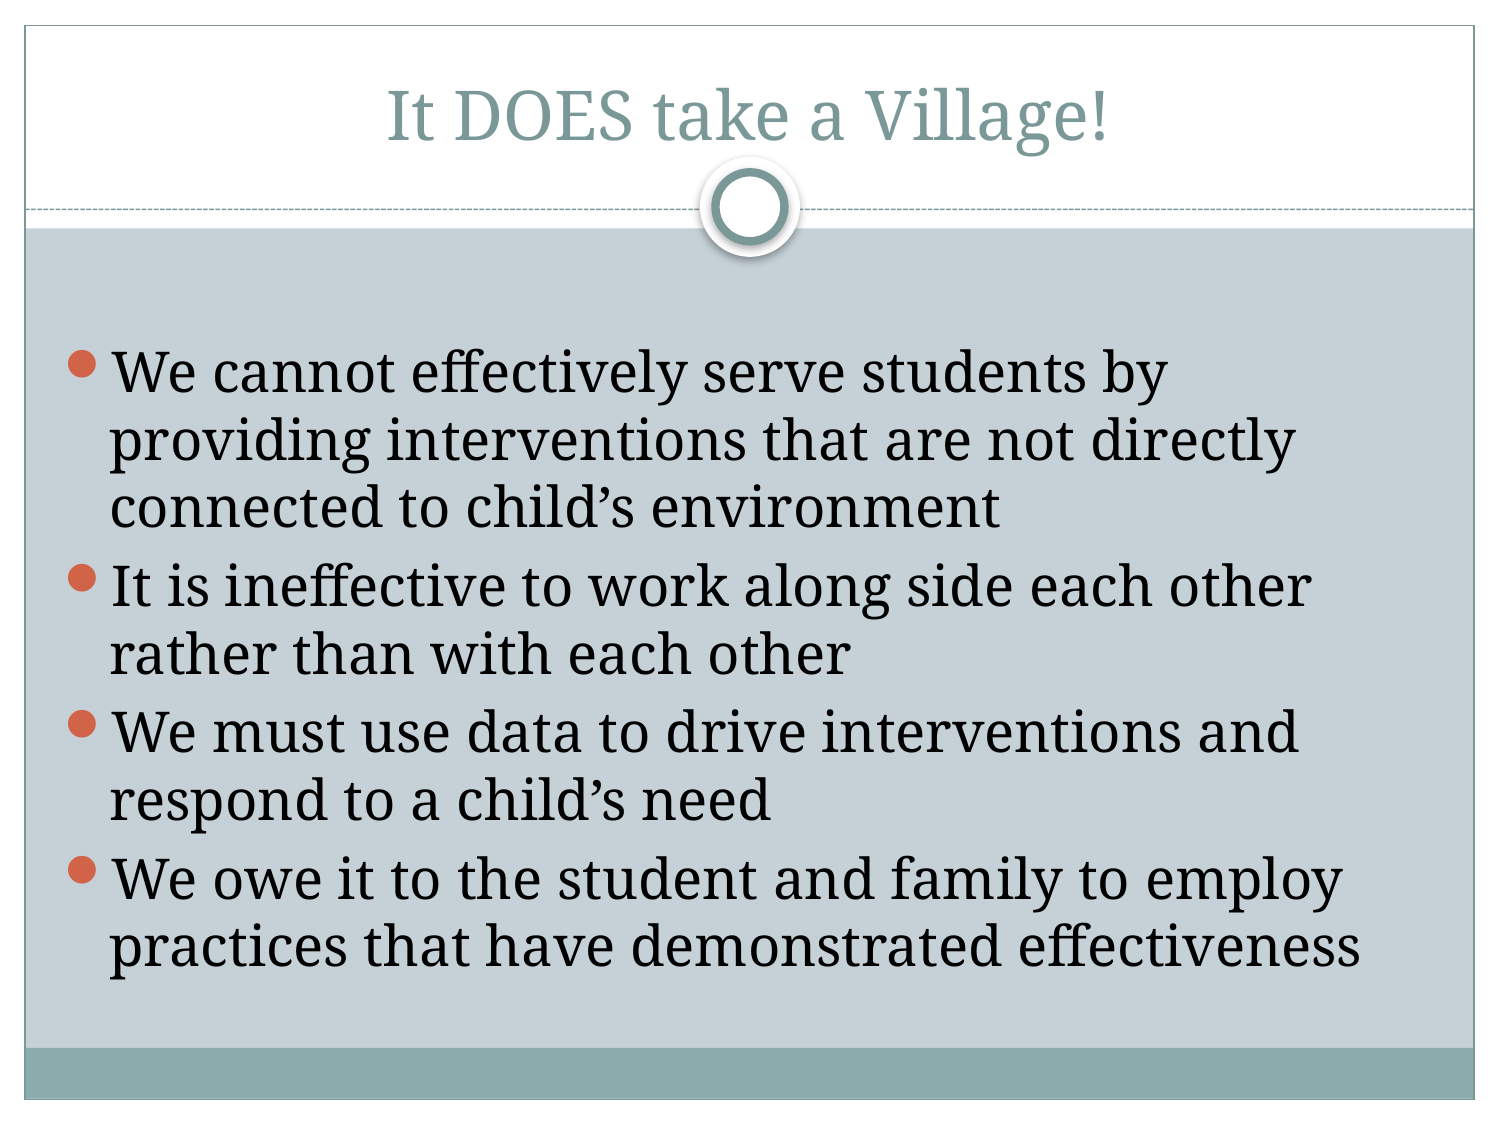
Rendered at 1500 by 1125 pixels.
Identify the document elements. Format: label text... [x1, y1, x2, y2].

title It DOES take a Village! [49, 37, 1450, 162]
list We cannot effectively serve students by providing interventions that are not directly connected to child’s environment It is ineffective to work along side each other rather than with each other We must use data to drive interventions and respond to a child’s need We owe it to the student and family to employ practices that have demonstrated effectiveness [49, 250, 1445, 1001]
